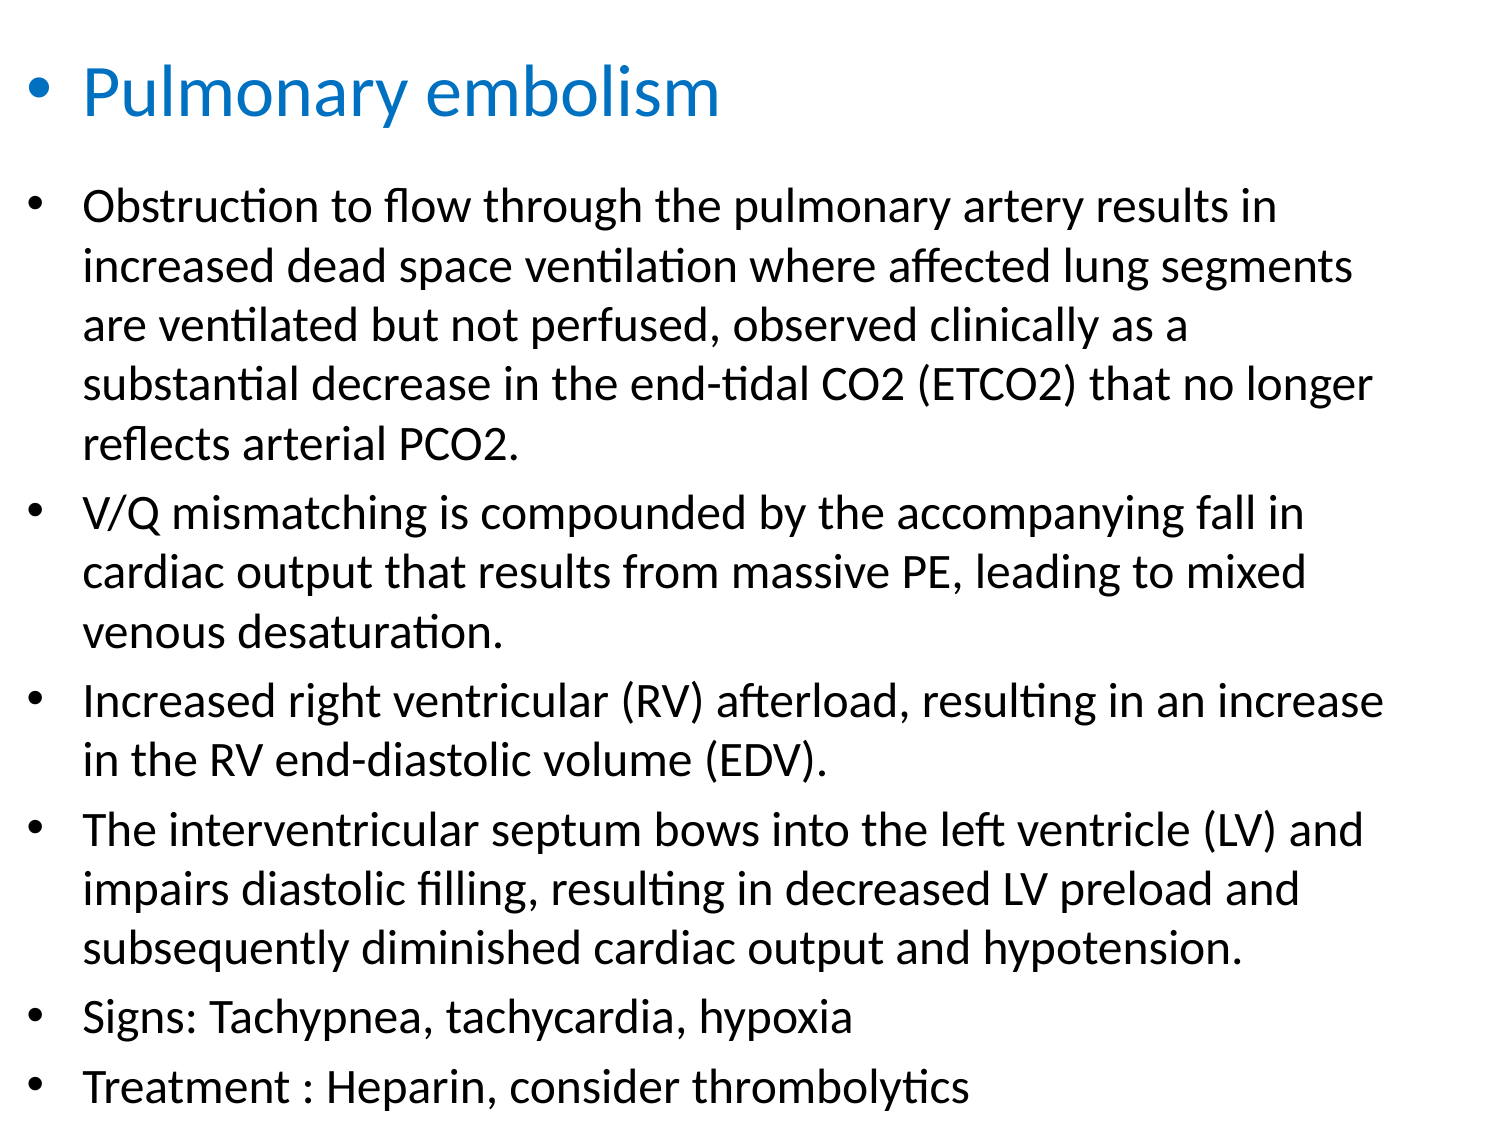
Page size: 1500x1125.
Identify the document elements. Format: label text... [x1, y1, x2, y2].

list Pulmonary embolism Obstruction to flow through the pulmonary artery results in increased dead space ventilation where affected lung segments are ventilated but not perfused, observed clinically as a substantial decrease in the end-tidal CO2 (ETCO2) that no longer reflects arterial PCO2. V/Q mismatching is compounded by the accompanying fall in cardiac output that results from massive PE, leading to mixed venous desaturation. Increased right ventricular (RV) afterload, resulting in an increase in the RV end-diastolic volume (EDV). The interventricular septum bows into the left ventricle (LV) and impairs diastolic filling, resulting in decreased LV preload and subsequently diminished cardiac output and hypotension. Signs: Tachypnea, tachycardia, hypoxia Treatment : Heparin, consider thrombolytics [11, 35, 1430, 1125]
